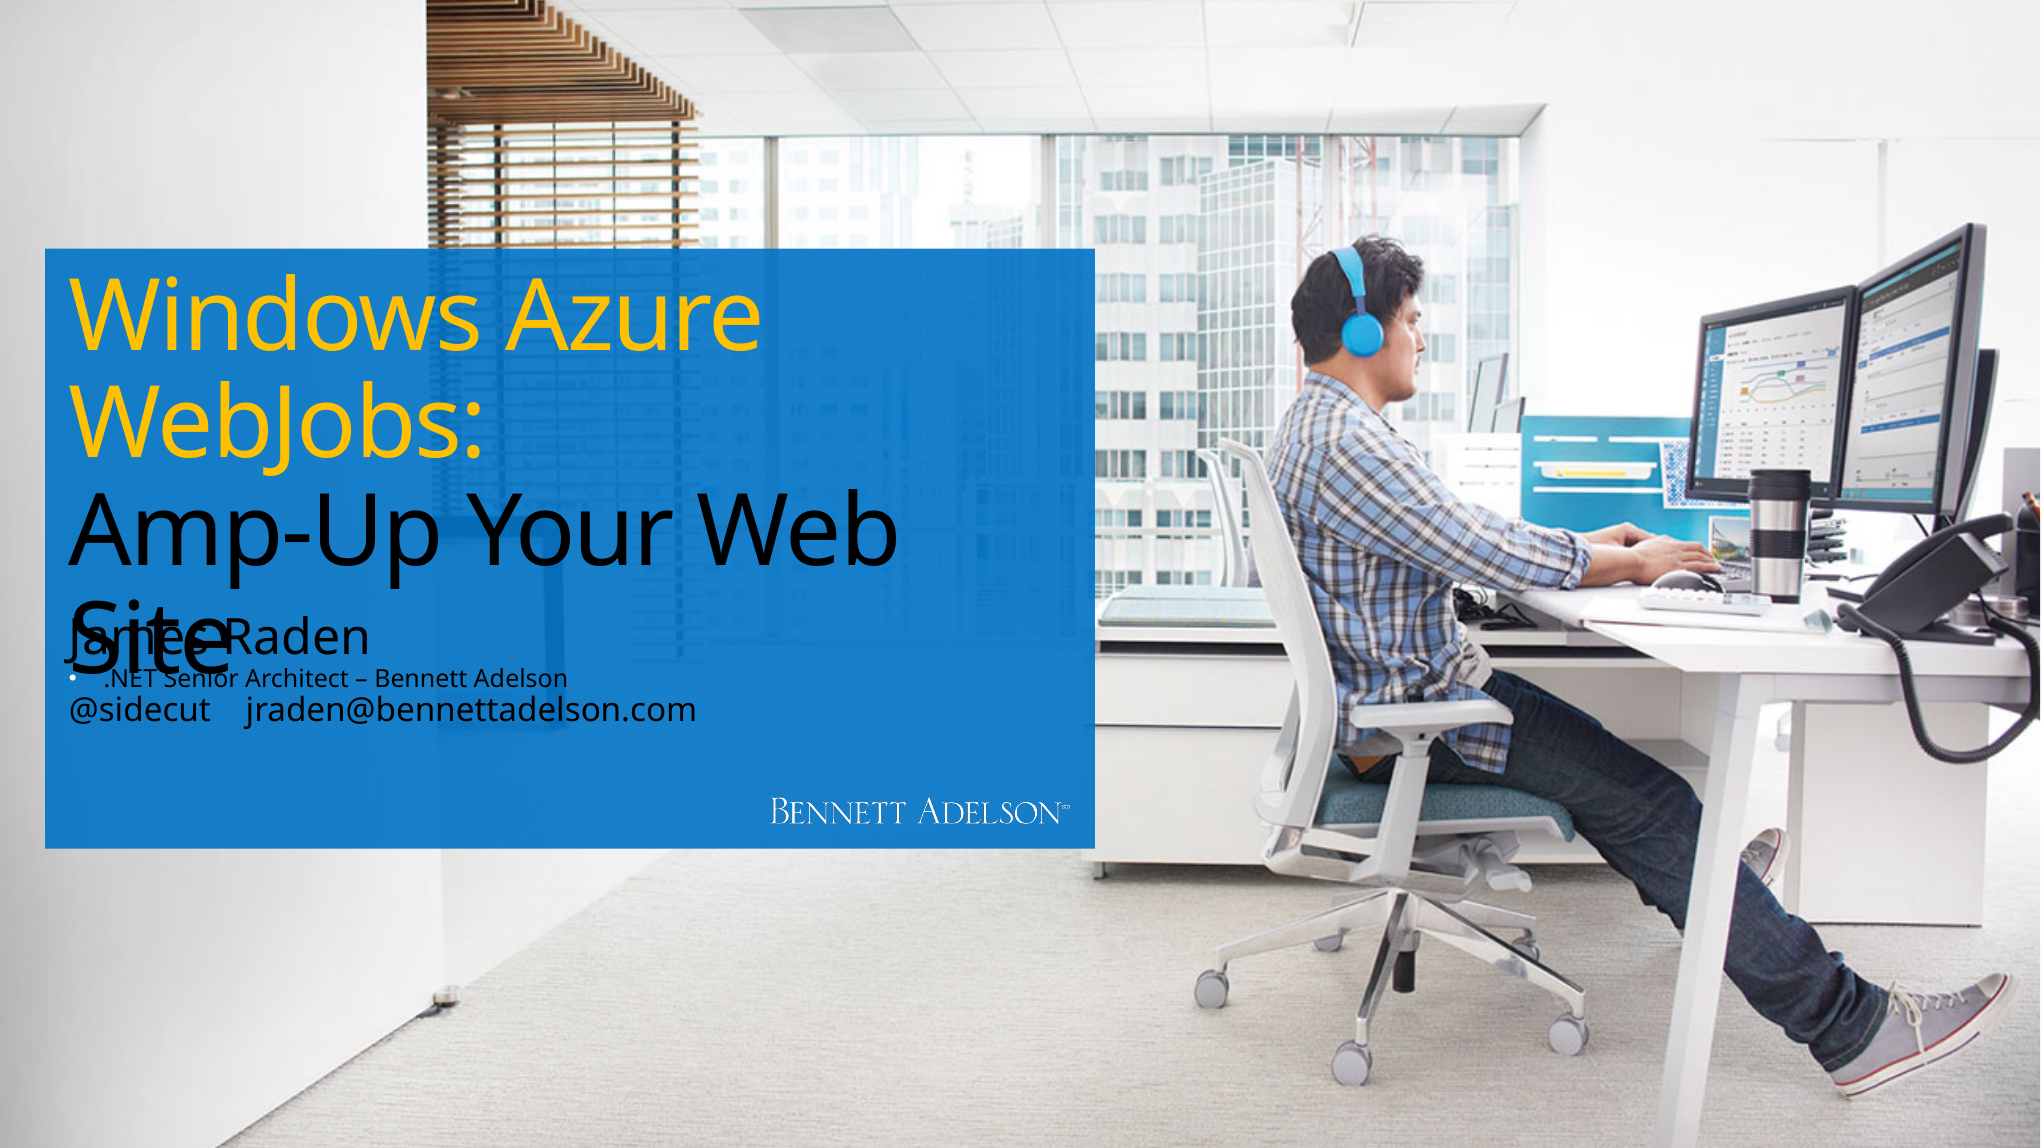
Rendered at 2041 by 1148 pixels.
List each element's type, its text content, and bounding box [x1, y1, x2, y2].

picture [0, 0, 2041, 1148]
list James Raden .NET Senior Architect – Bennett Adelson @sidecut jraden@bennettadelson.com [45, 593, 1096, 849]
title Windows Azure WebJobs: Amp-Up Your Web Site [44, 248, 1095, 594]
